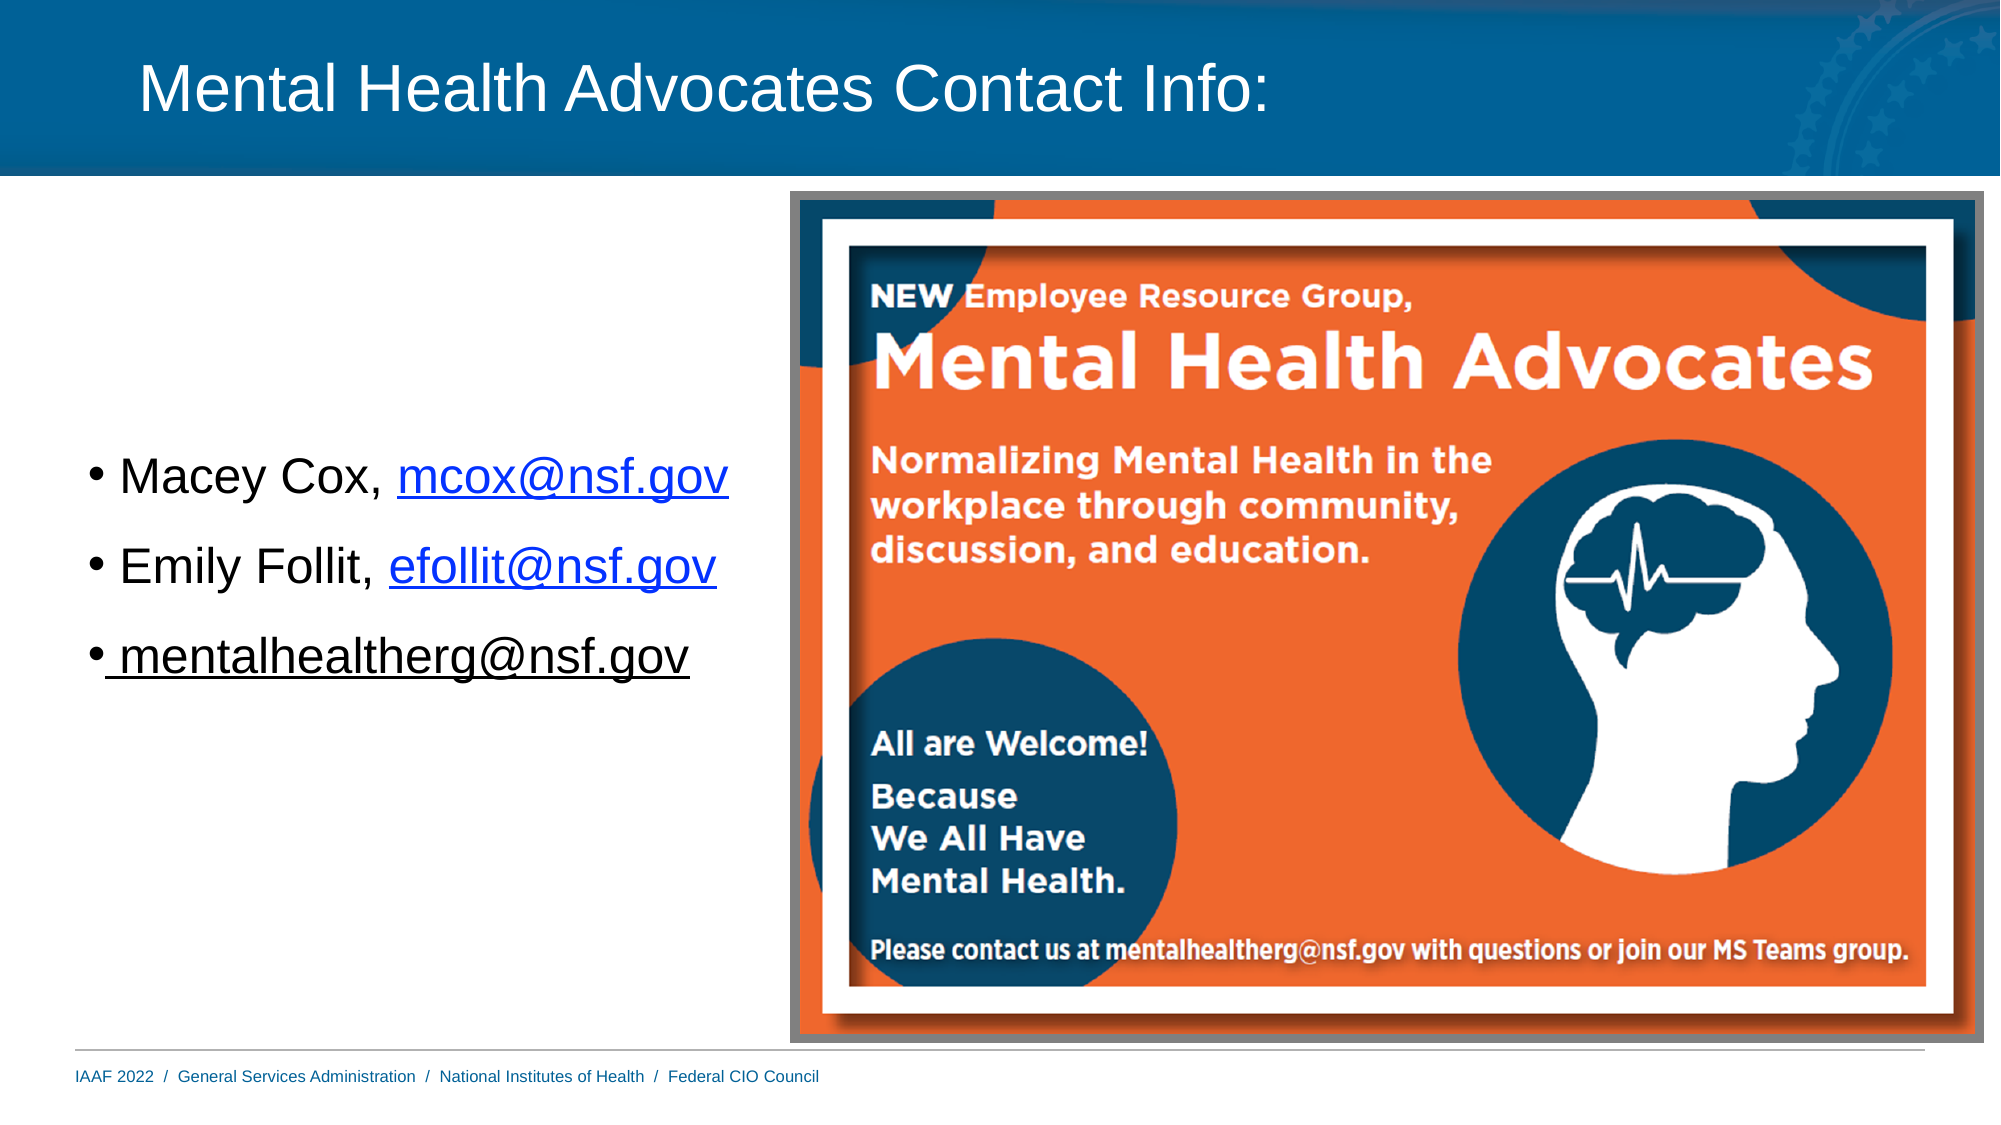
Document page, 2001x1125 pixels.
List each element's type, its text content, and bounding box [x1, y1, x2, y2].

picture [0, 168, 666, 176]
picture [799, 199, 1975, 1035]
list Macey Cox, mcox@nsf.gov Emily Follit, efollit@nsf.gov mentalhealtherg@nsf.gov [72, 406, 764, 719]
title Mental Health Advocates Contact Info: [123, 18, 1311, 162]
picture [797, 0, 2000, 176]
picture [0, 0, 1142, 150]
